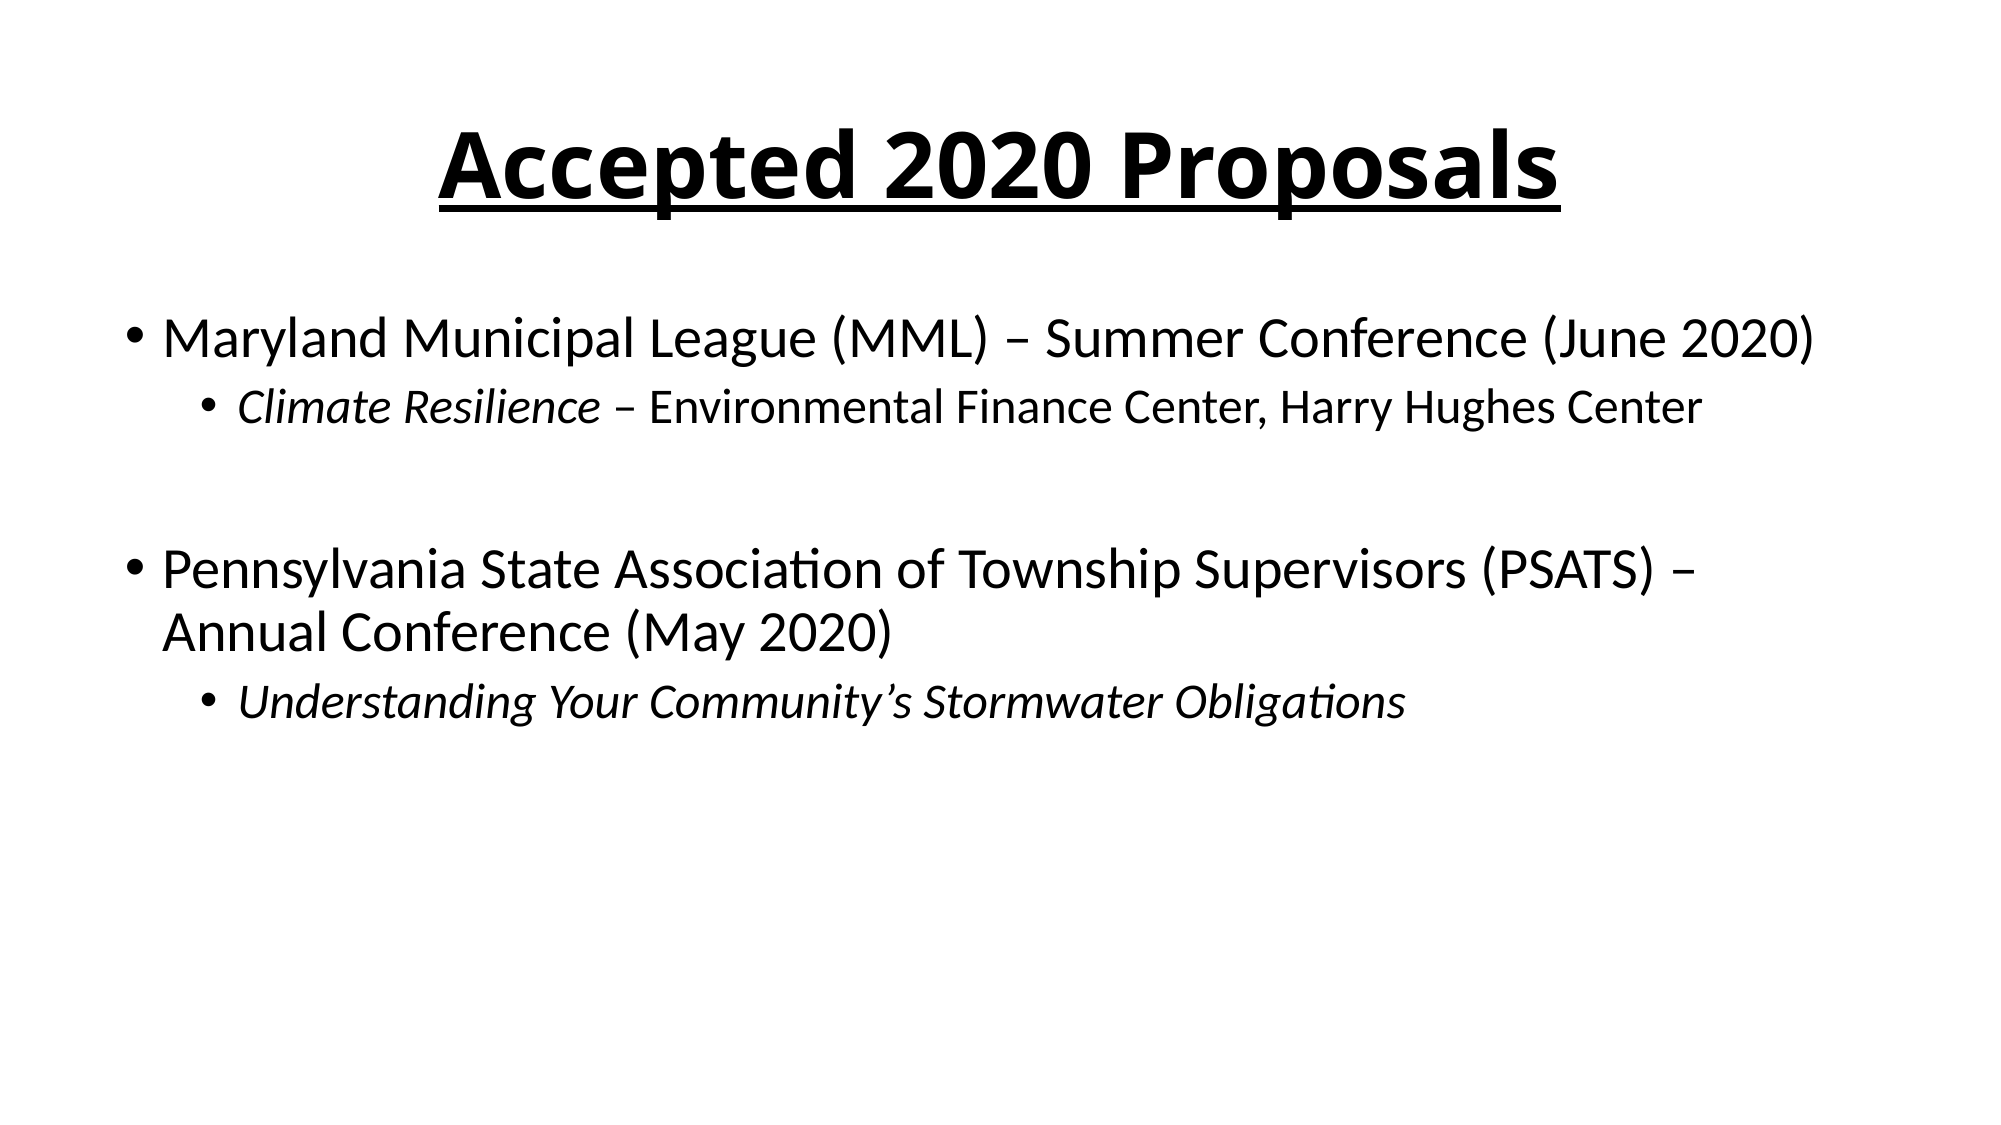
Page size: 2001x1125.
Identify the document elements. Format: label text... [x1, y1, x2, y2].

list Maryland Municipal League (MML) – Summer Conference (June 2020) Climate Resilience – Environmental Finance Center, Harry Hughes Center Pennsylvania State Association of Township Supervisors (PSATS) – Annual Conference (May 2020) Understanding Your Community’s Stormwater Obligations [109, 299, 1863, 1014]
title Accepted 2020 Proposals [137, 59, 1863, 278]
